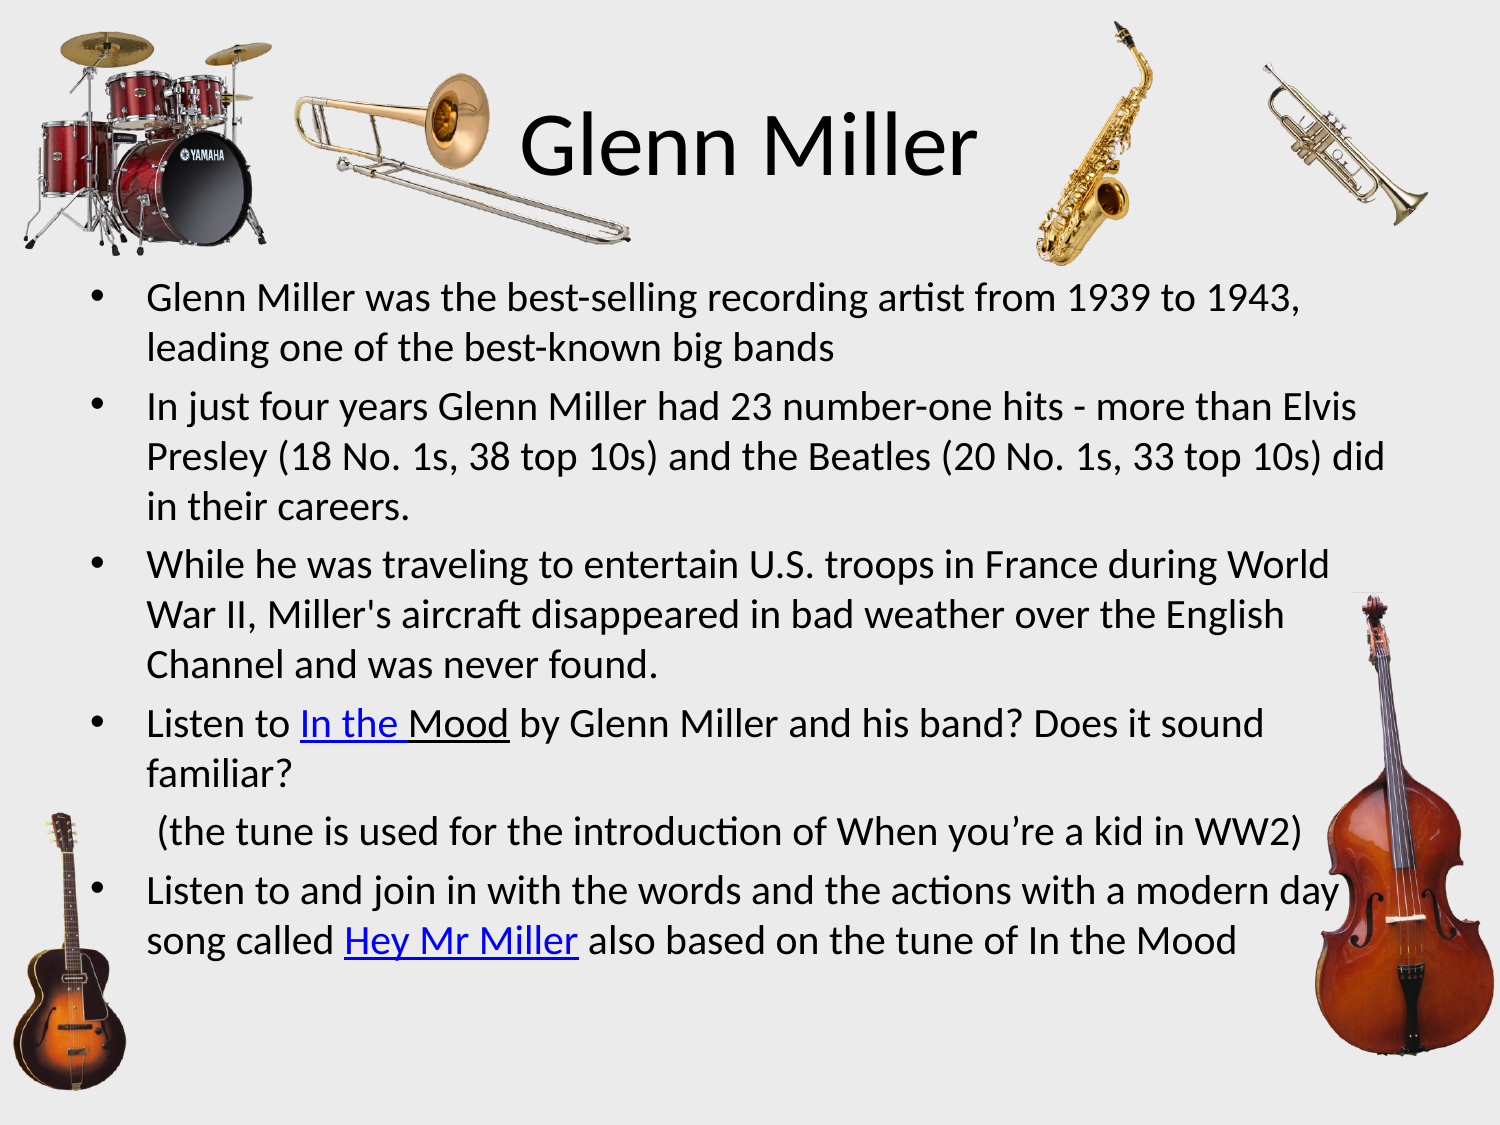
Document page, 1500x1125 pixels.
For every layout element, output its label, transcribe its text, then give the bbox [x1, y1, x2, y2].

title Glenn Miller [1157, 45, 1425, 233]
picture [0, 810, 139, 1093]
picture [1281, 585, 1500, 1063]
title Glenn Miller [283, 45, 1016, 233]
picture [1257, 56, 1434, 233]
list Glenn Miller was the best-selling recording artist from 1939 to 1943, leading one of the best-known big bands In just four years Glenn Miller had 23 number-one hits - more than Elvis Presley (18 No. 1s, 38 top 10s) and the Beatles (20 No. 1s, 33 top 10s) did in their careers. While he was traveling to entertain U.S. troops in France during World War II, Miller's aircraft disappeared in bad weather over the English Channel and was never found. Listen to In the Mood by Glenn Miller and his band? Does it sound familiar? (the tune is used for the introduction of When you’re a kid in WW2) Listen to and join in with the words and the actions with a modern day song called Hey Mr Miller also based on the tune of In the Mood [75, 262, 1425, 1005]
picture [17, 18, 660, 269]
picture [1021, 20, 1153, 266]
